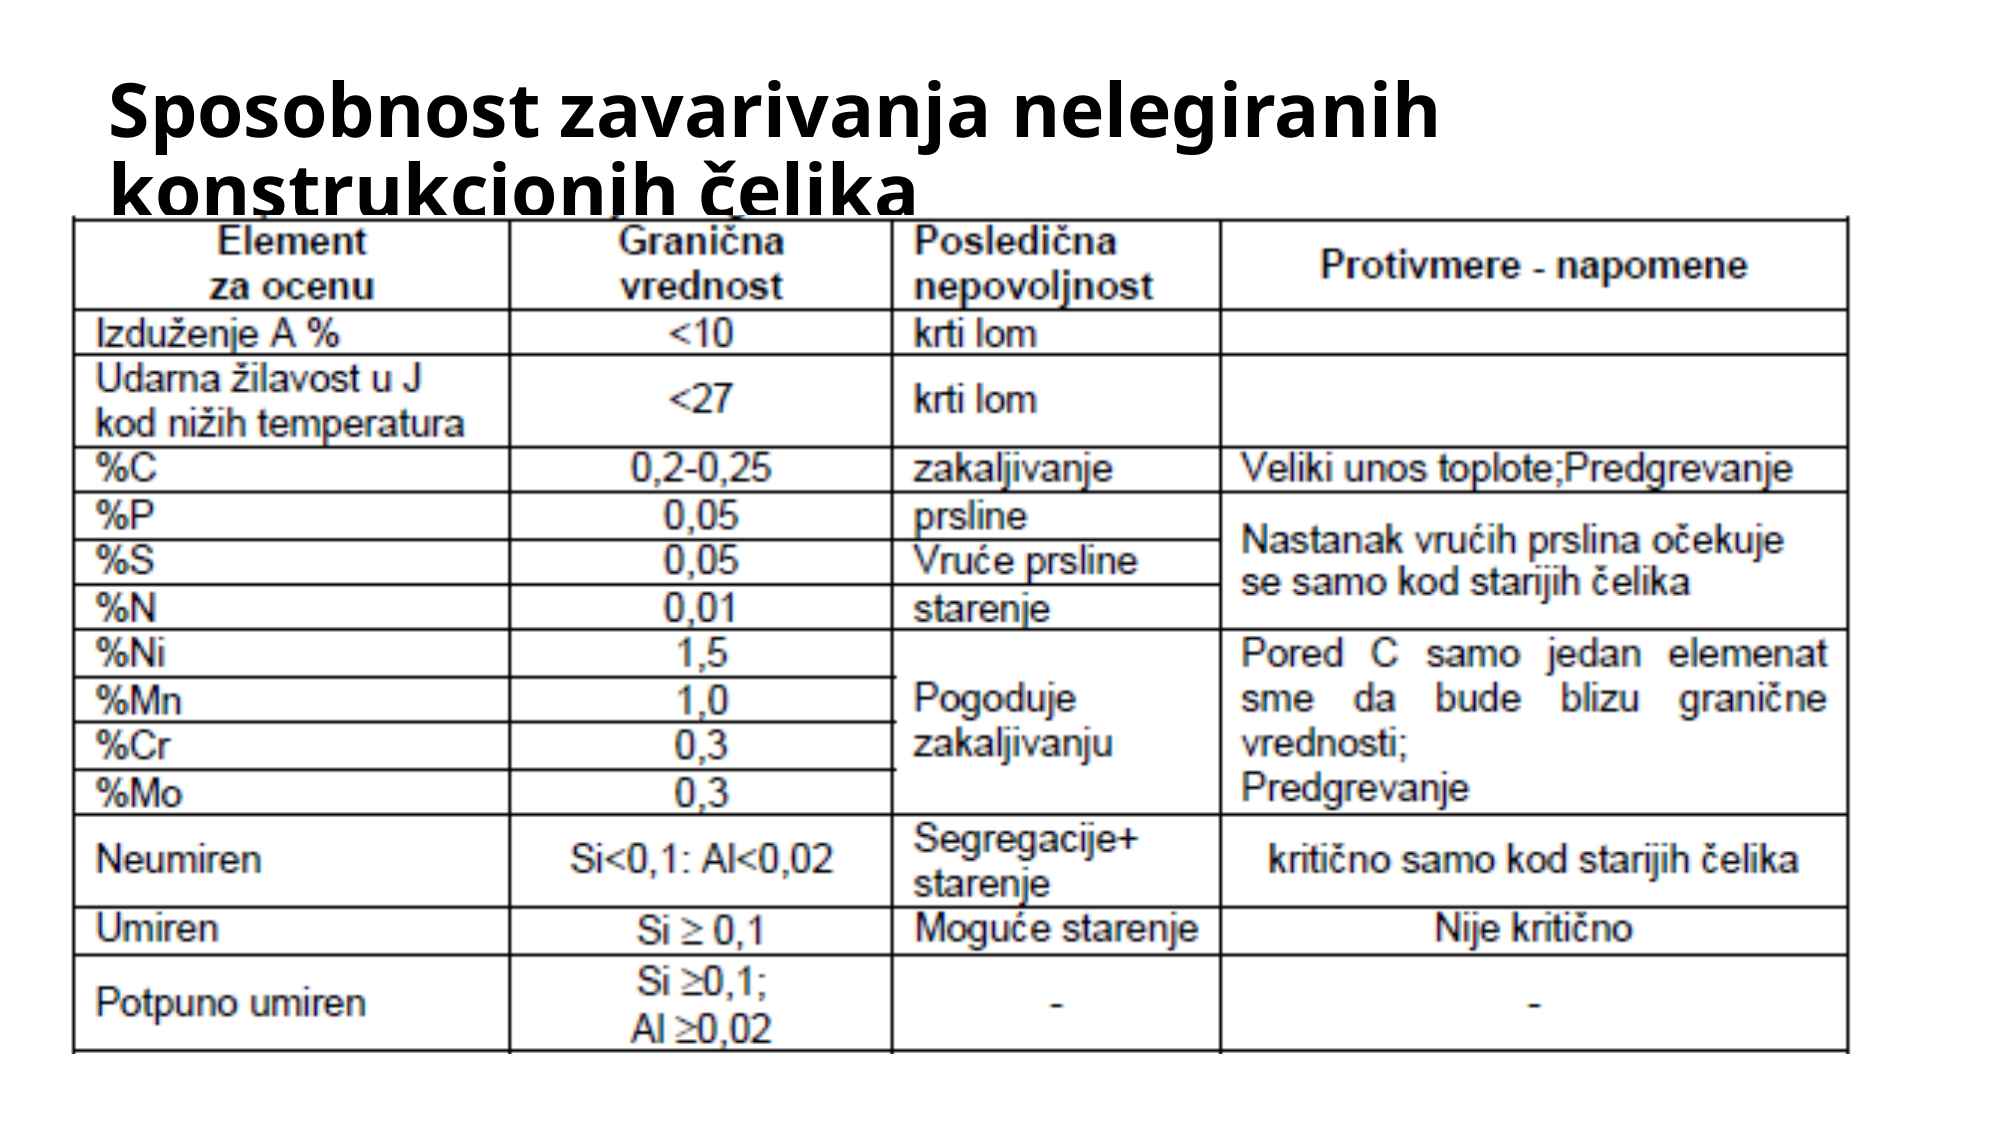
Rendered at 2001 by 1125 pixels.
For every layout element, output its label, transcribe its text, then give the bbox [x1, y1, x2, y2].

title Sposobnost zavarivanja nelegiranih konstrukcionih čelika [93, 41, 1881, 266]
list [64, 215, 1859, 1054]
